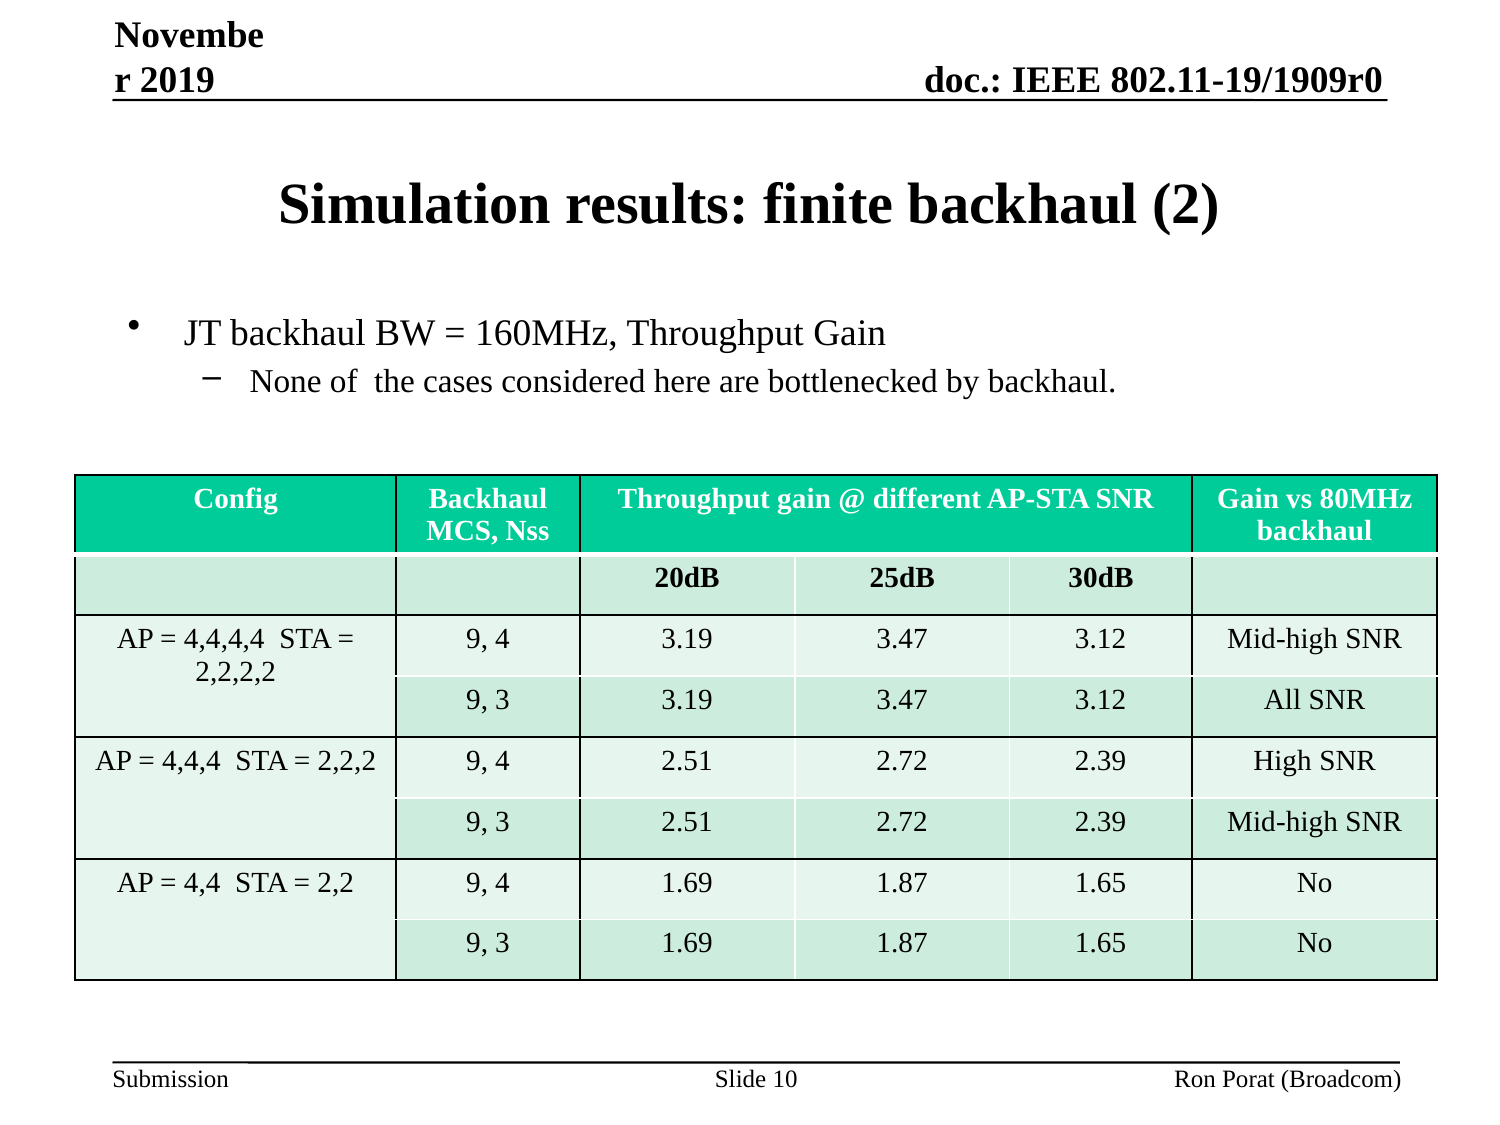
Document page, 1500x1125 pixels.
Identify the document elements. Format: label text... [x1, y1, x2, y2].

table_cell 3.19 [581, 677, 794, 736]
table_cell AP = 4,4,4 STA = 2,2,2 [76, 738, 395, 858]
table_cell [1193, 557, 1436, 614]
table_cell AP = 4,4 STA = 2,2 [76, 860, 395, 979]
footer Ron Porat (Broadcom) [1170, 1061, 1402, 1093]
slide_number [114, 54, 270, 101]
table_cell 3.12 [1010, 616, 1191, 675]
list JT backhaul BW = 160MHz, Throughput Gain None of the cases considered here are bottlenecked by backhaul. [112, 299, 1388, 474]
table_cell 2.51 [581, 738, 794, 797]
table_cell No [1193, 920, 1436, 979]
slide_number Slide 10 [712, 1061, 800, 1093]
table_cell [76, 557, 395, 614]
table_cell [397, 557, 579, 614]
table_cell 1.65 [1010, 920, 1191, 979]
table_cell 3.12 [1010, 677, 1191, 736]
table_cell 1.65 [1010, 860, 1191, 919]
table_cell 3.19 [581, 616, 794, 675]
table_cell 2.51 [581, 799, 794, 858]
table_cell 9, 3 [397, 920, 579, 979]
table_header Gain vs 80MHz backhaul [1193, 476, 1436, 552]
table_cell 2.39 [1010, 799, 1191, 858]
table_cell 1.69 [581, 860, 794, 919]
table_cell 1.87 [796, 860, 1009, 919]
table_header Config [76, 476, 395, 552]
table_cell 25dB [796, 557, 1009, 614]
table_cell 1.69 [581, 920, 794, 979]
table_cell 3.47 [796, 677, 1009, 736]
table_cell 9, 4 [397, 616, 579, 675]
table_cell Mid-high SNR [1193, 616, 1436, 675]
table_cell AP = 4,4,4,4 STA = 2,2,2,2 [76, 616, 395, 736]
table_cell 2.72 [796, 799, 1009, 858]
title Simulation results: finite backhaul (2) [112, 112, 1388, 288]
table_cell No [1193, 860, 1436, 919]
table_cell High SNR [1193, 738, 1436, 797]
table_cell 2.72 [796, 738, 1009, 797]
table_cell 9, 3 [397, 677, 579, 736]
table_cell 30dB [1010, 557, 1191, 614]
table_cell 9, 4 [397, 738, 579, 797]
table_cell 1.87 [796, 920, 1009, 979]
table_cell 9, 3 [397, 799, 579, 858]
table_header Backhaul MCS, Nss [397, 476, 579, 552]
table_header Throughput gain @ different AP-STA SNR [581, 476, 1191, 552]
table_cell All SNR [1193, 677, 1436, 736]
table_cell Mid-high SNR [1193, 799, 1436, 858]
table_cell 9, 4 [397, 860, 579, 919]
table_cell 3.47 [796, 616, 1009, 675]
table_cell 2.39 [1010, 738, 1191, 797]
table_cell 20dB [581, 557, 794, 614]
